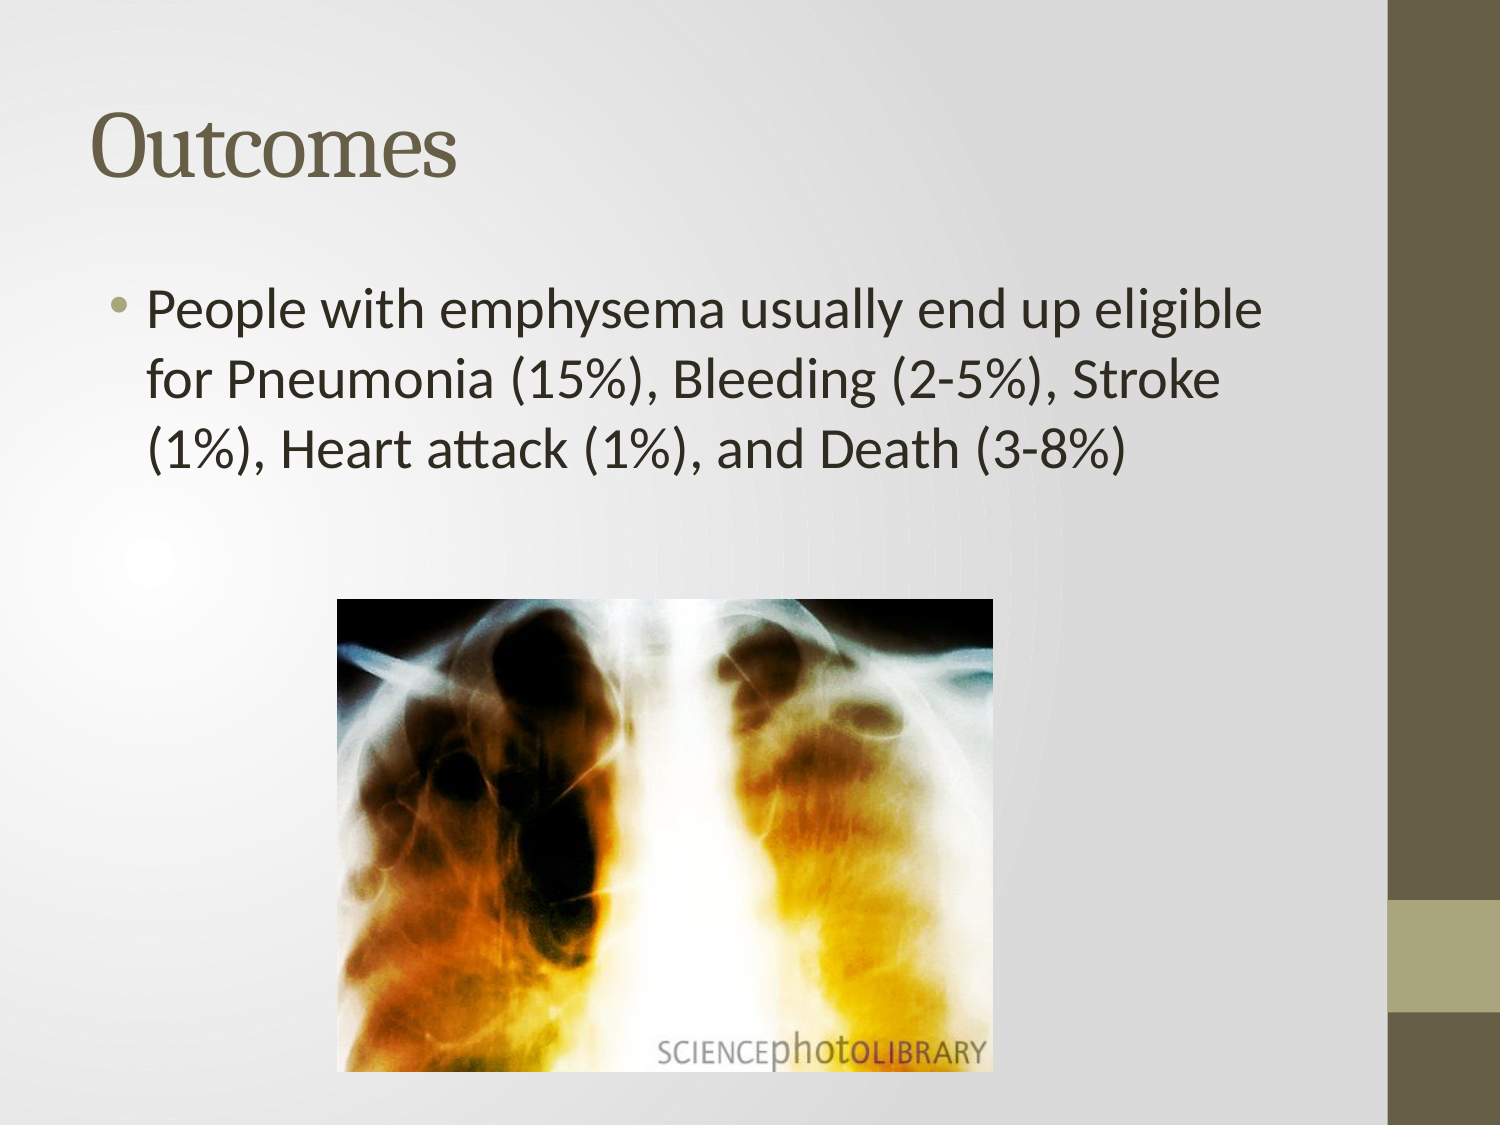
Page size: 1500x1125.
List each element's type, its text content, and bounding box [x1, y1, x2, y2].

title Outcomes [75, 45, 1325, 233]
list People with emphysema usually end up eligible for Pneumonia (15%), Bleeding (2-5%), Stroke (1%), Heart attack (1%), and Death (3-8%) [75, 262, 1325, 513]
picture [336, 599, 993, 1073]
